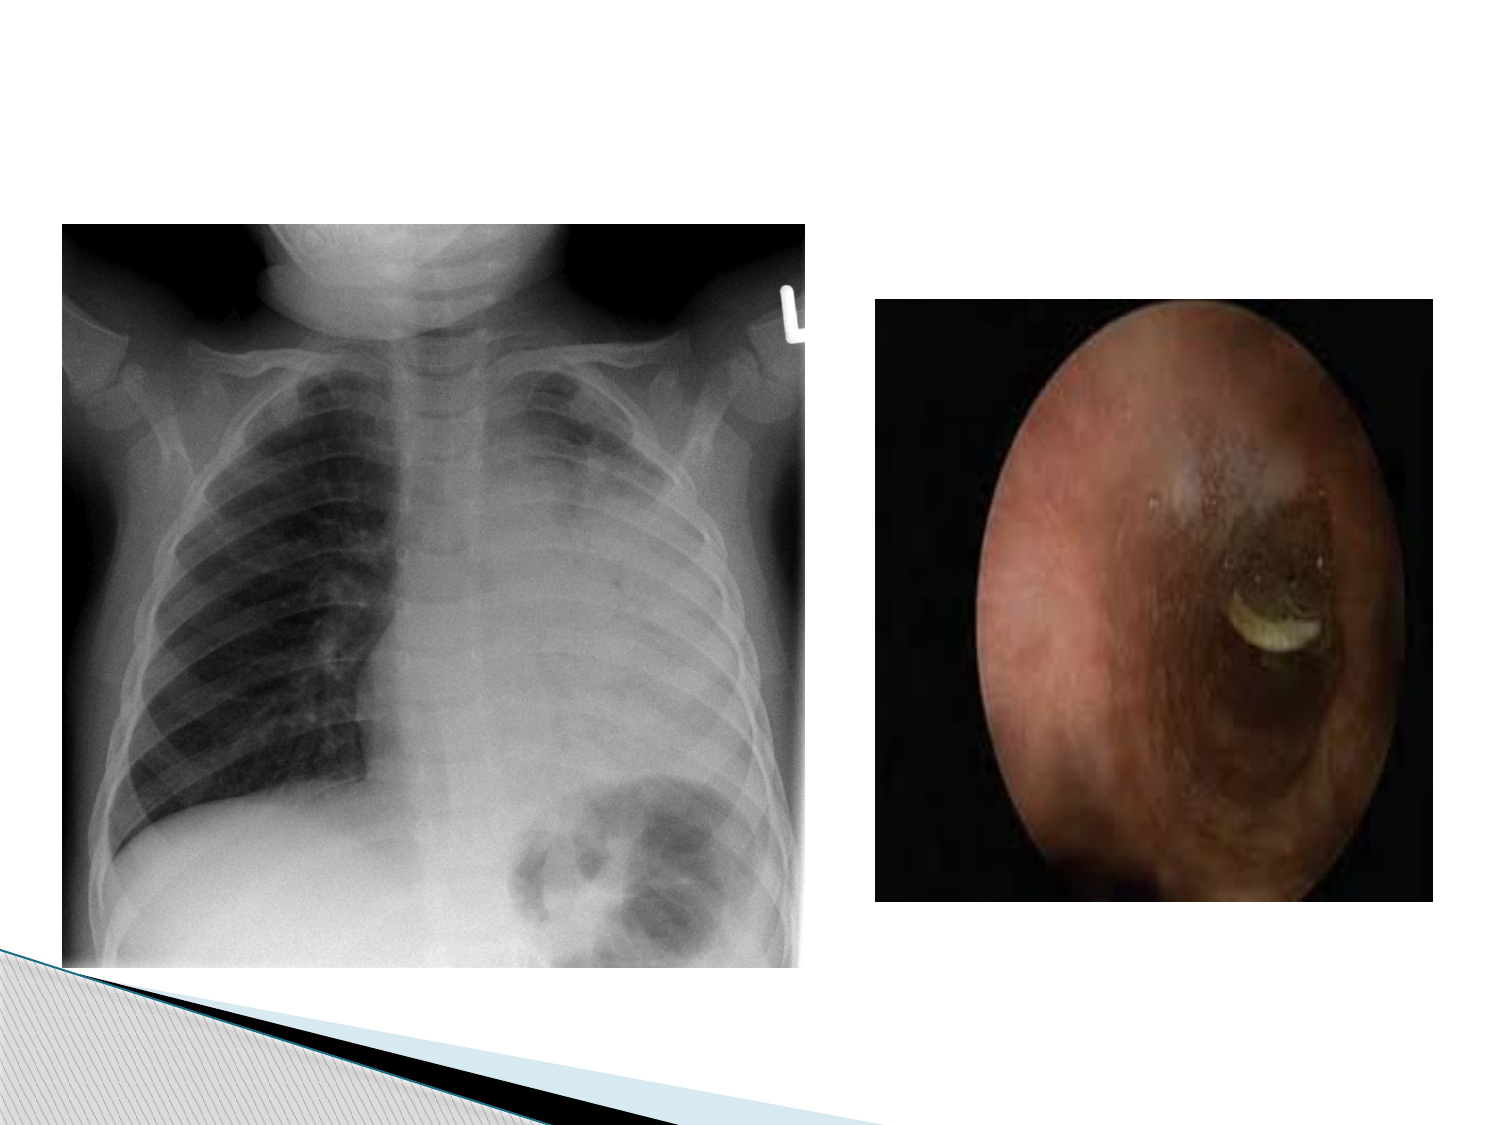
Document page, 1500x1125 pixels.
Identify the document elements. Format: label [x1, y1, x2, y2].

list [62, 224, 806, 968]
picture [874, 299, 1434, 902]
